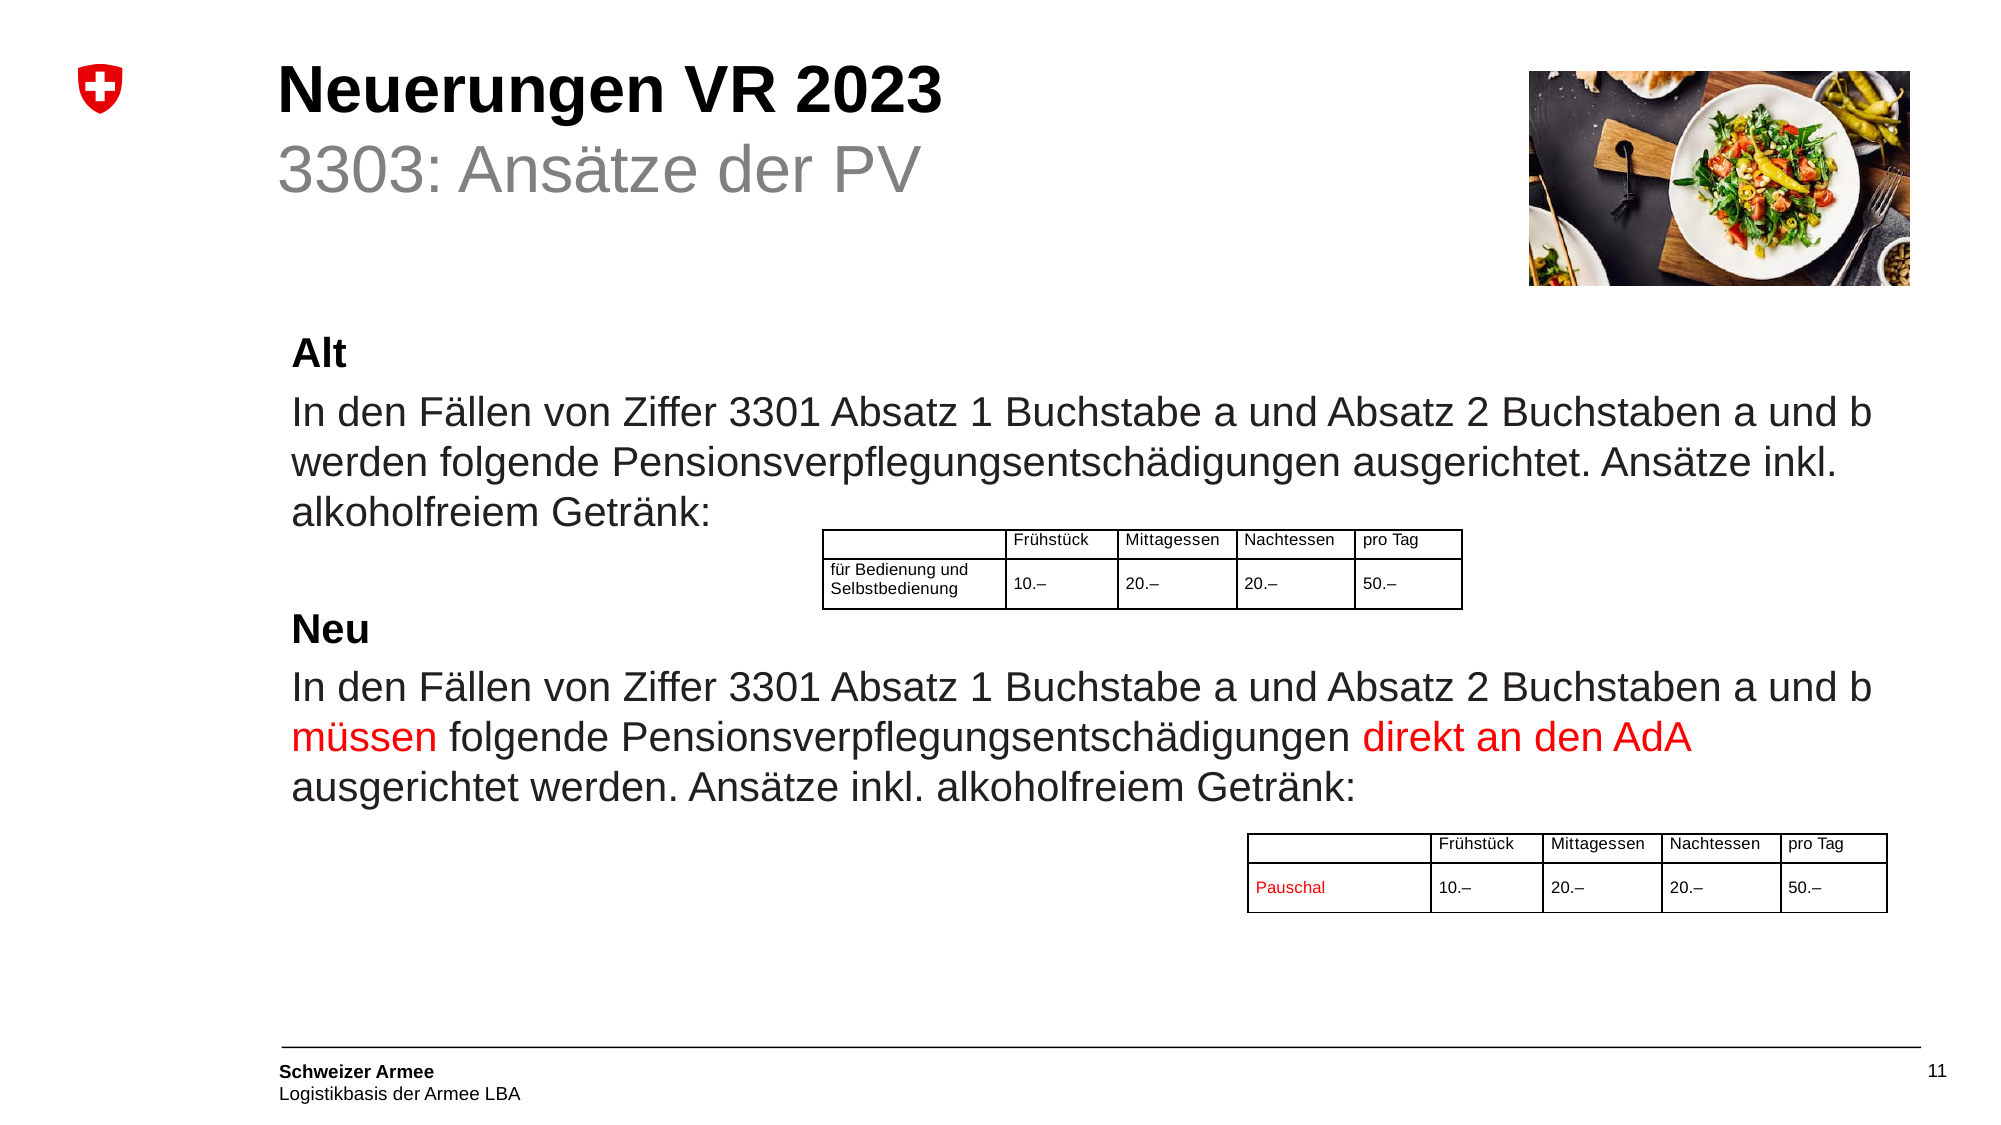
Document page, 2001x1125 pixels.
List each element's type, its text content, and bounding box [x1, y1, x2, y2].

table_cell 20.– [1544, 864, 1661, 912]
table_header Mittagessen [1544, 835, 1661, 862]
table_header pro Tag [1356, 531, 1461, 558]
table_cell 50.– [1782, 864, 1886, 912]
list Alt In den Fällen von Ziffer 3301 Absatz 1 Buchstabe a und Absatz 2 Buchstaben a und b werden folgende Pensionsverpflegungsentschädigungen ausgerichtet. Ansätze inkl. alkoholfreiem Getränk: Neu In den Fällen von Ziffer 3301 Absatz 1 Buchstabe a und Absatz 2 Buchstaben a und b müssen folgende Pensionsverpflegungsentschädigungen direkt an den AdA ausgerichtet werden. Ansätze inkl. alkoholfreiem Getränk: [290, 326, 1910, 983]
table_header [1249, 835, 1430, 862]
table_cell 20.– [1238, 560, 1354, 608]
table_cell für Bedienung und Selbstbedienung [824, 560, 1005, 608]
table_cell 10.– [1432, 864, 1542, 912]
table_cell 20.– [1119, 560, 1236, 608]
table_cell 20.– [1663, 864, 1780, 912]
table_header Frühstück [1007, 531, 1117, 558]
picture [1529, 71, 1910, 286]
table_header Frühstück [1432, 835, 1542, 862]
table_header Nachtessen [1663, 835, 1780, 862]
table_cell 10.– [1007, 560, 1117, 608]
table_header Nachtessen [1238, 531, 1354, 558]
table_cell 50.– [1356, 560, 1461, 608]
table_cell Pauschal [1249, 864, 1430, 912]
picture [78, 64, 123, 115]
table_header pro Tag [1782, 835, 1886, 862]
table_header Mittagessen [1119, 531, 1236, 558]
table_header [824, 531, 1005, 558]
title Neuerungen VR 2023 3303: Ansätze der PV [277, 45, 1910, 209]
